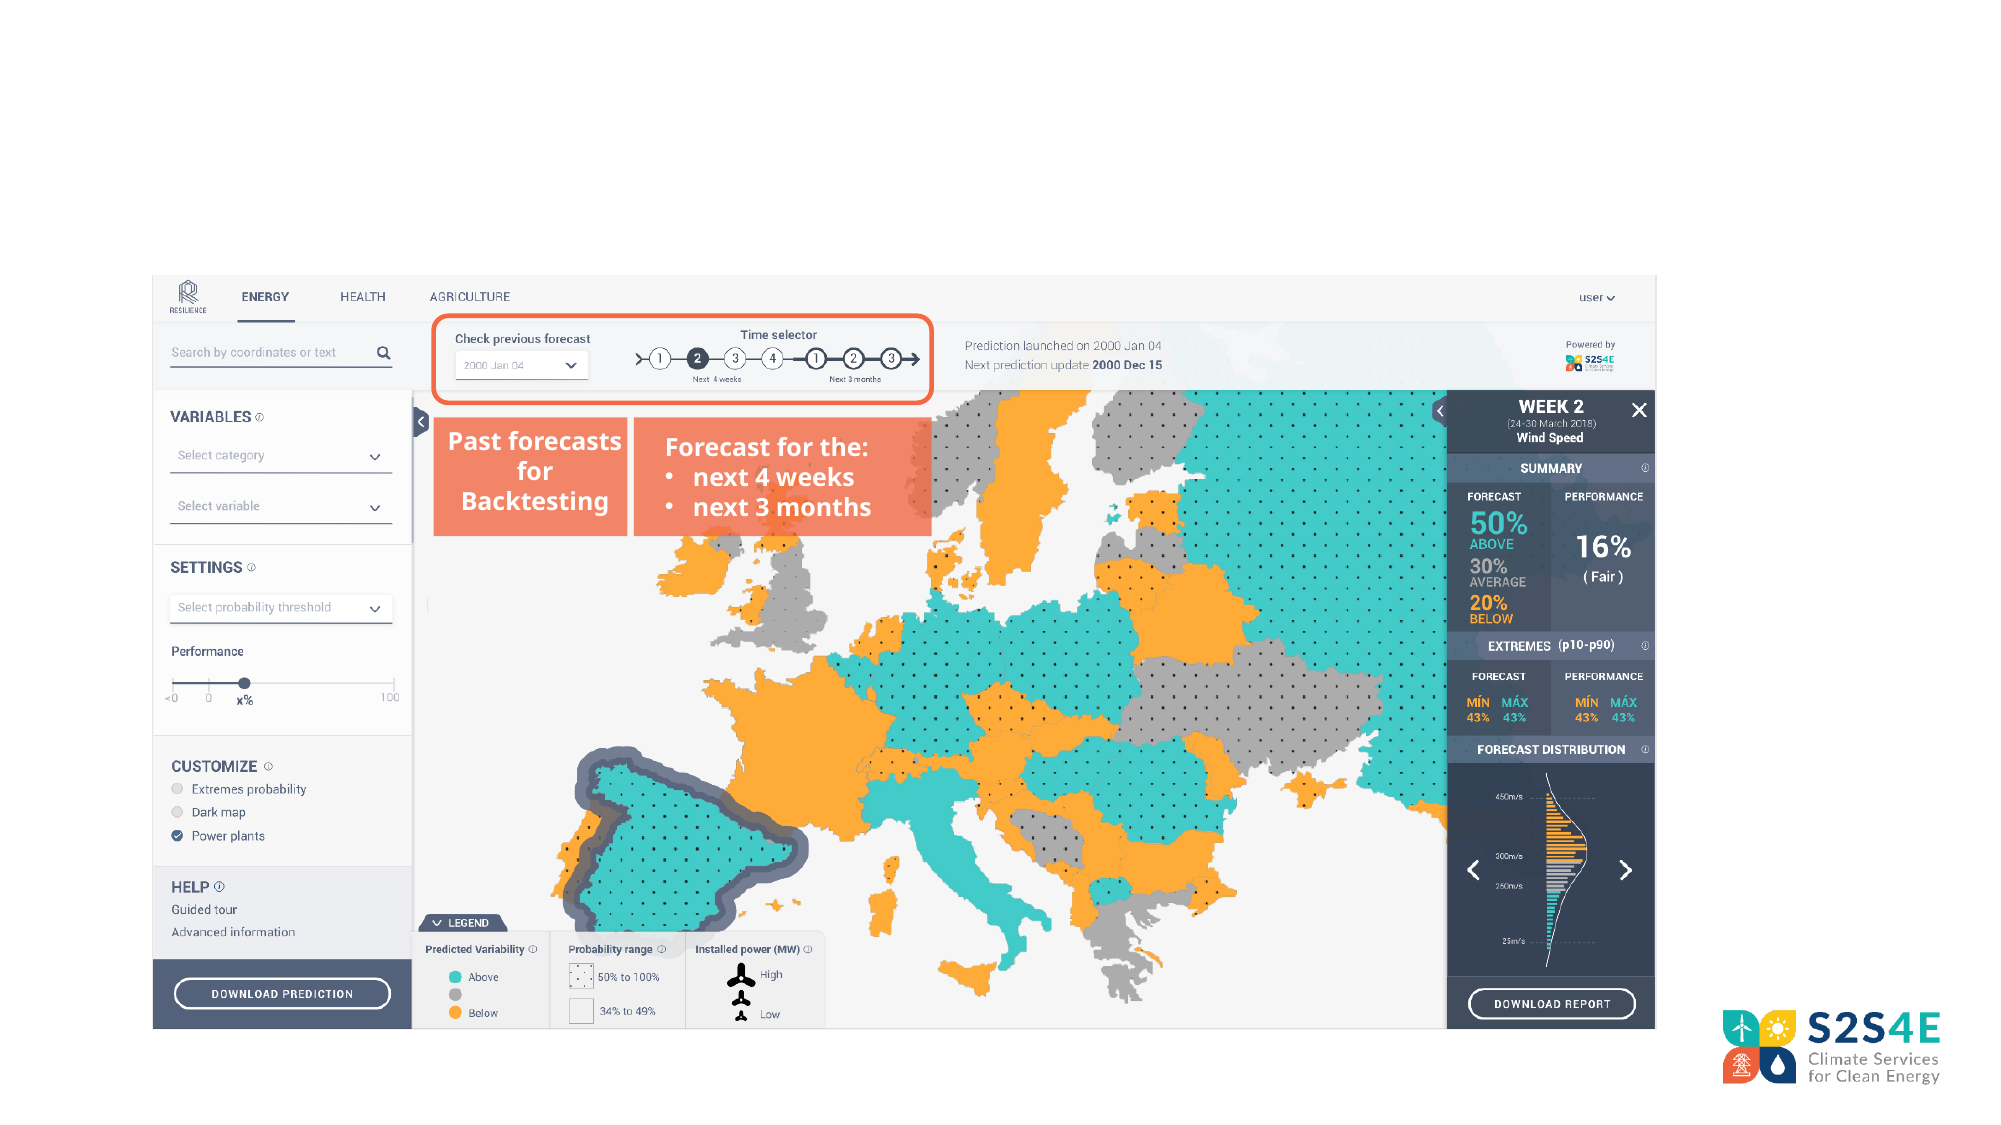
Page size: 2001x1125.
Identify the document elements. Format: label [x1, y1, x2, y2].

picture [149, 275, 1659, 1030]
picture [1723, 1006, 1944, 1086]
